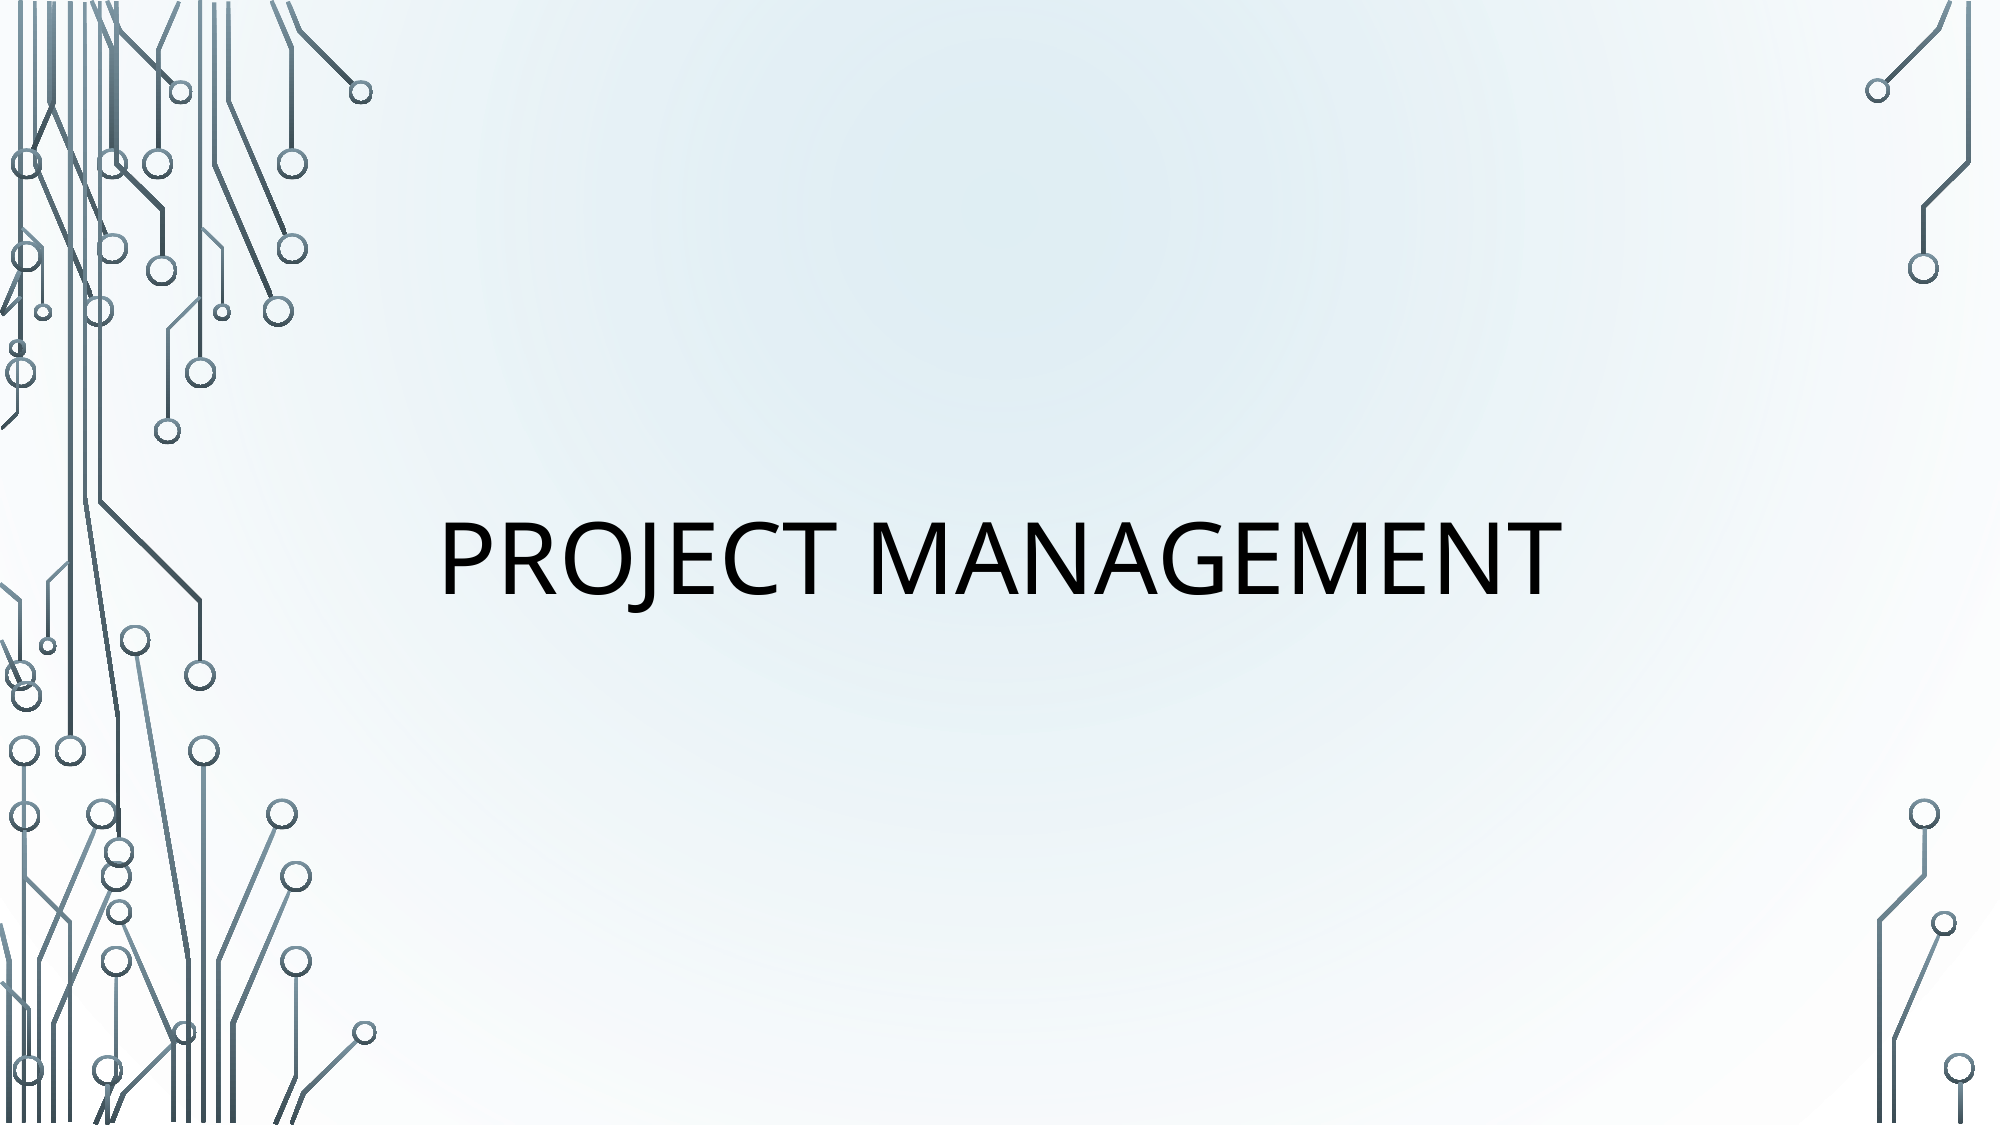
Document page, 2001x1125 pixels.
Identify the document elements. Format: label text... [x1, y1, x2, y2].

title Project management [278, 366, 1722, 759]
